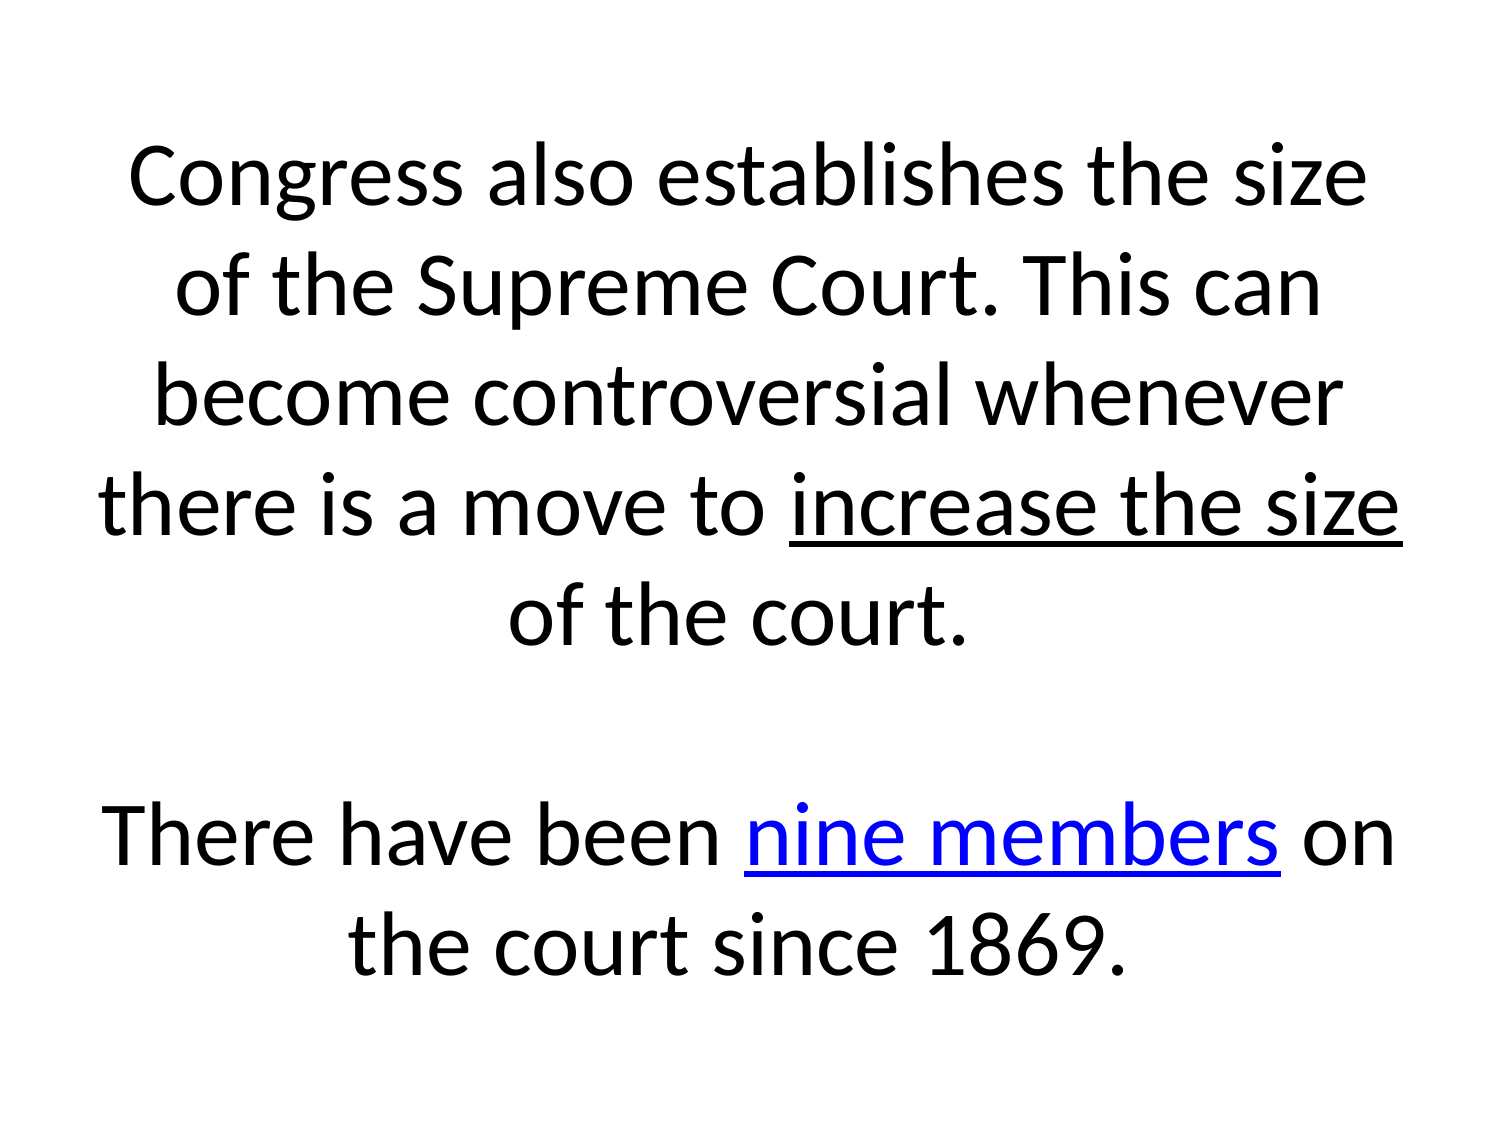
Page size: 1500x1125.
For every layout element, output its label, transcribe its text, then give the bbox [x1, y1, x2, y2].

title Congress also establishes the size of the Supreme Court. This can become controversial whenever there is a move to increase the size of the court. There have been nine members on the court since 1869. [74, 44, 1426, 1063]
